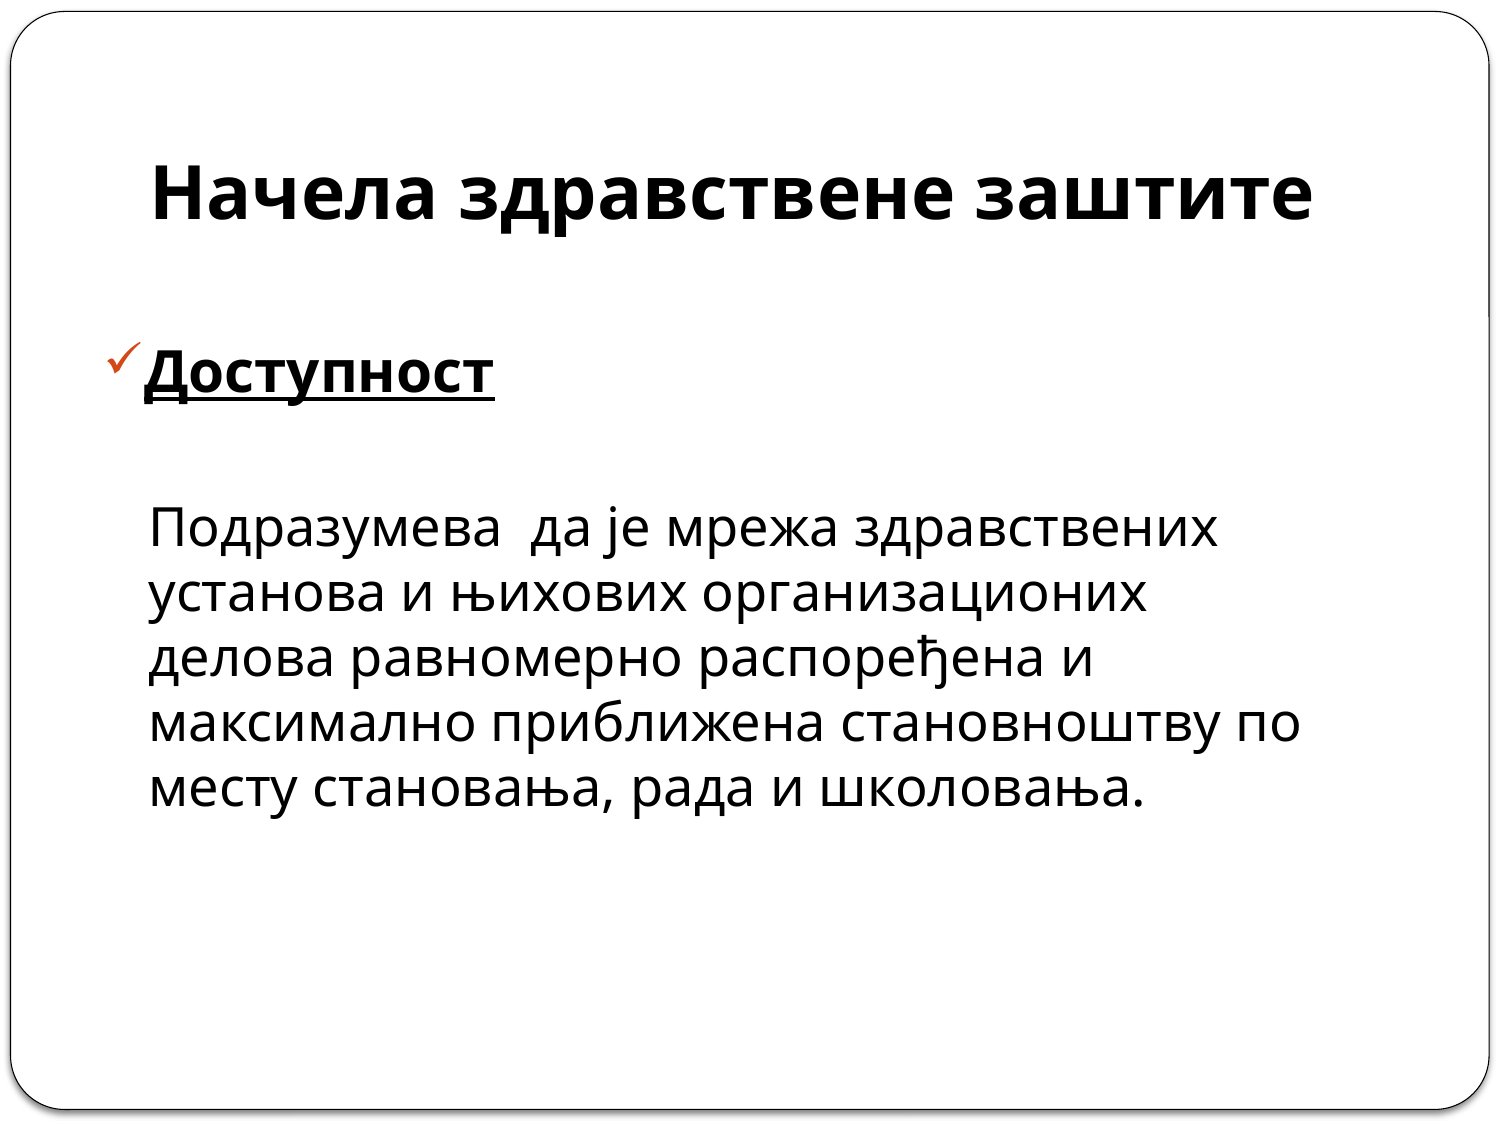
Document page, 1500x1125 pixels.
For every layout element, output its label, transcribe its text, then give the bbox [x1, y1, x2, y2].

text_box Начела здравствене заштите [123, 137, 1341, 242]
list Доступност Подразумева да је мрежа здравствених установа и њихових организационих делова равномерно распоређена и максимално приближена становноштву по месту становања, рада и школовања. [88, 326, 1364, 1077]
